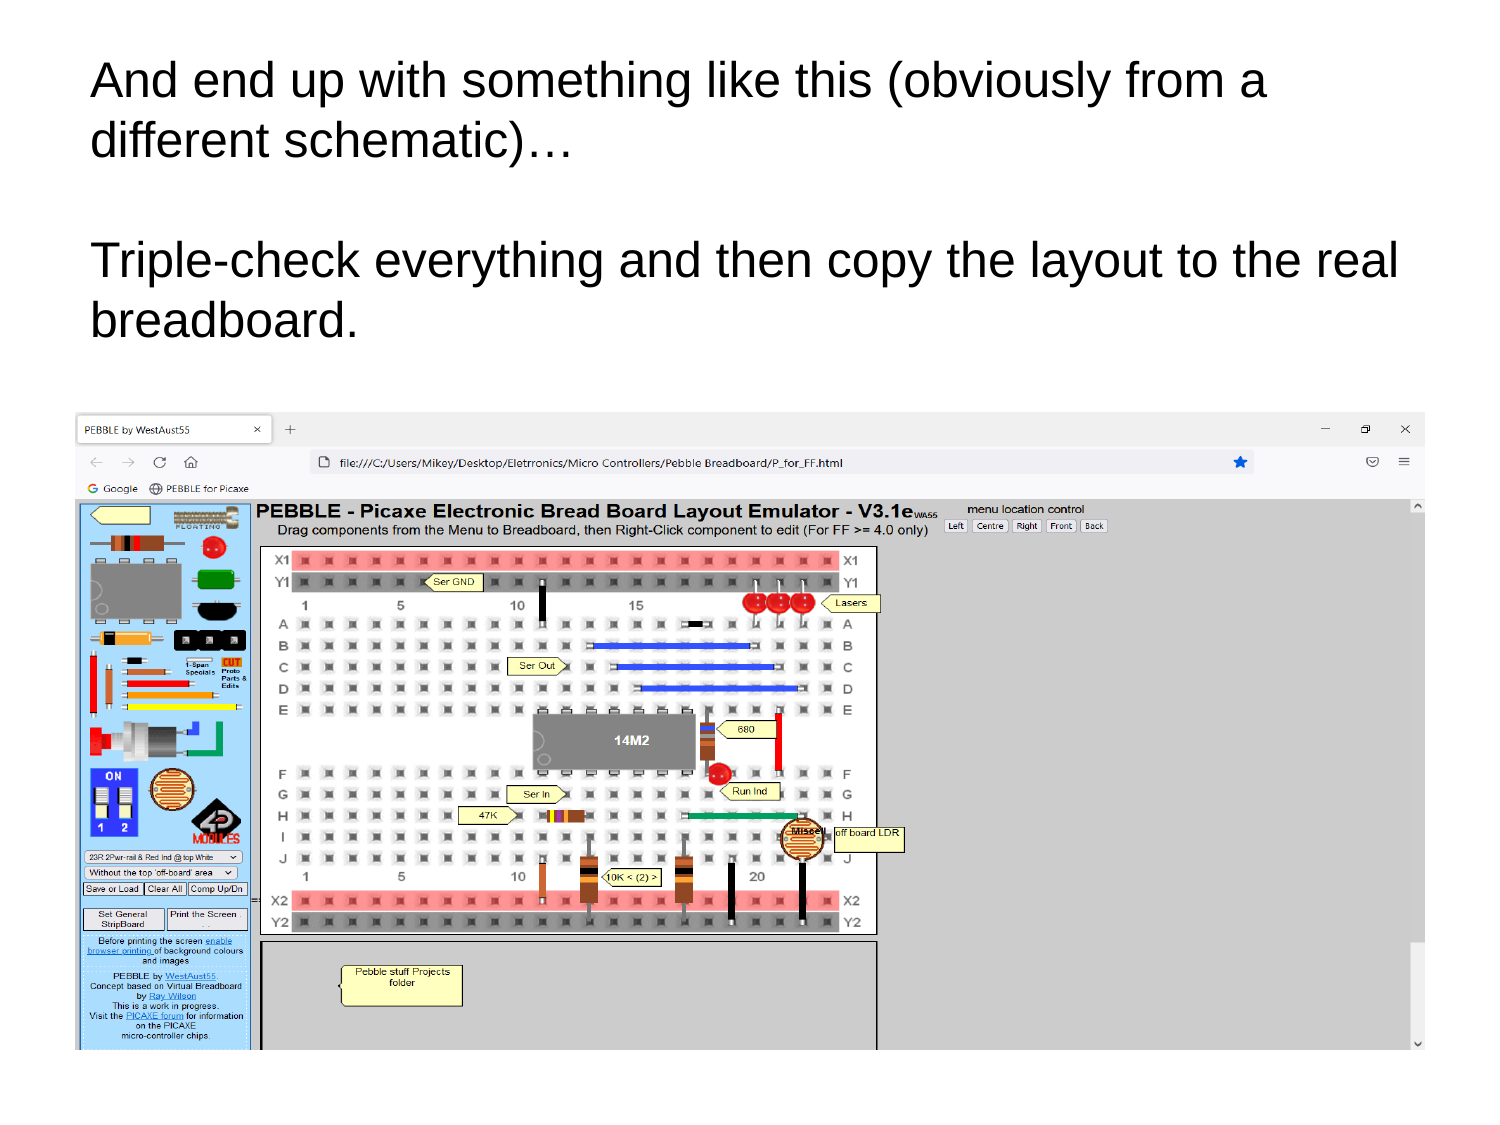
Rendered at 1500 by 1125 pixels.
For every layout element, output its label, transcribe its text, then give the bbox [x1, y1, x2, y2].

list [74, 412, 1426, 1050]
title And end up with something like this (obviously from a different schematic)… Triple-check everything and then copy the layout to the real breadboard. [75, 45, 1425, 350]
